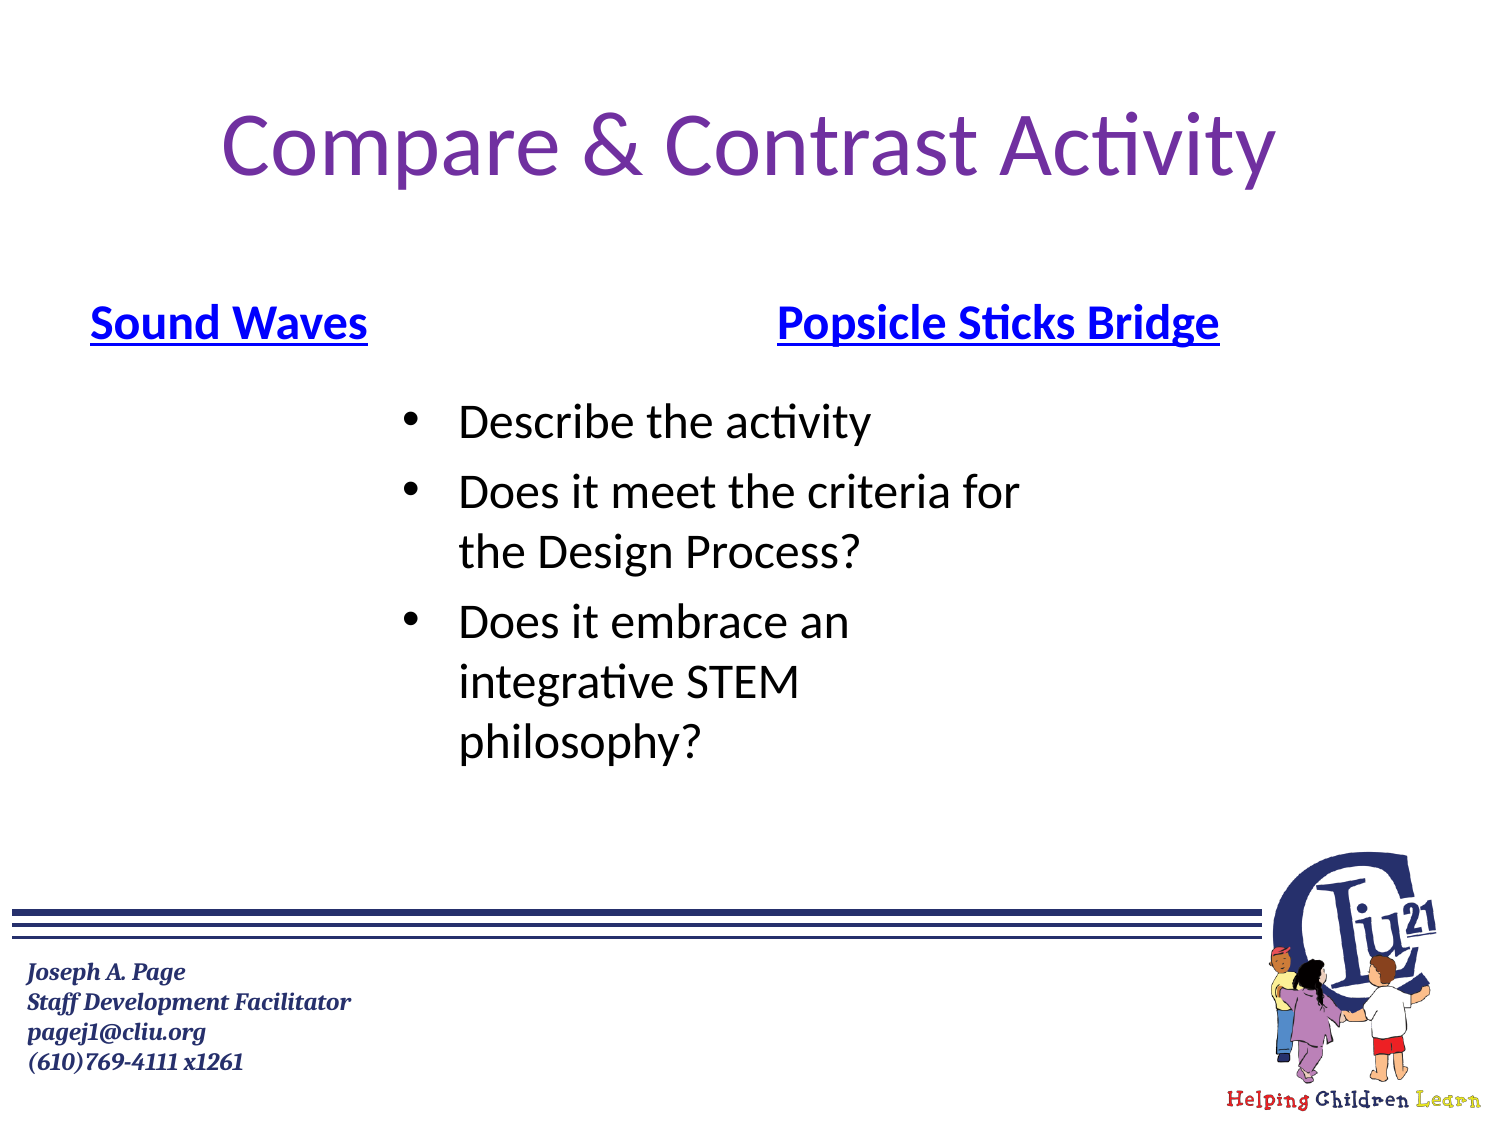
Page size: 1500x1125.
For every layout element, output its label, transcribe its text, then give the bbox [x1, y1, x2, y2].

list Popsicle Sticks Bridge [761, 251, 1425, 357]
title Compare & Contrast Activity [75, 45, 1425, 233]
list Sound Waves [75, 251, 738, 357]
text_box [12, 837, 1500, 1121]
list Describe the activity Does it meet the criteria for the Design Process? Does it embrace an integrative STEM philosophy? [387, 381, 1050, 835]
